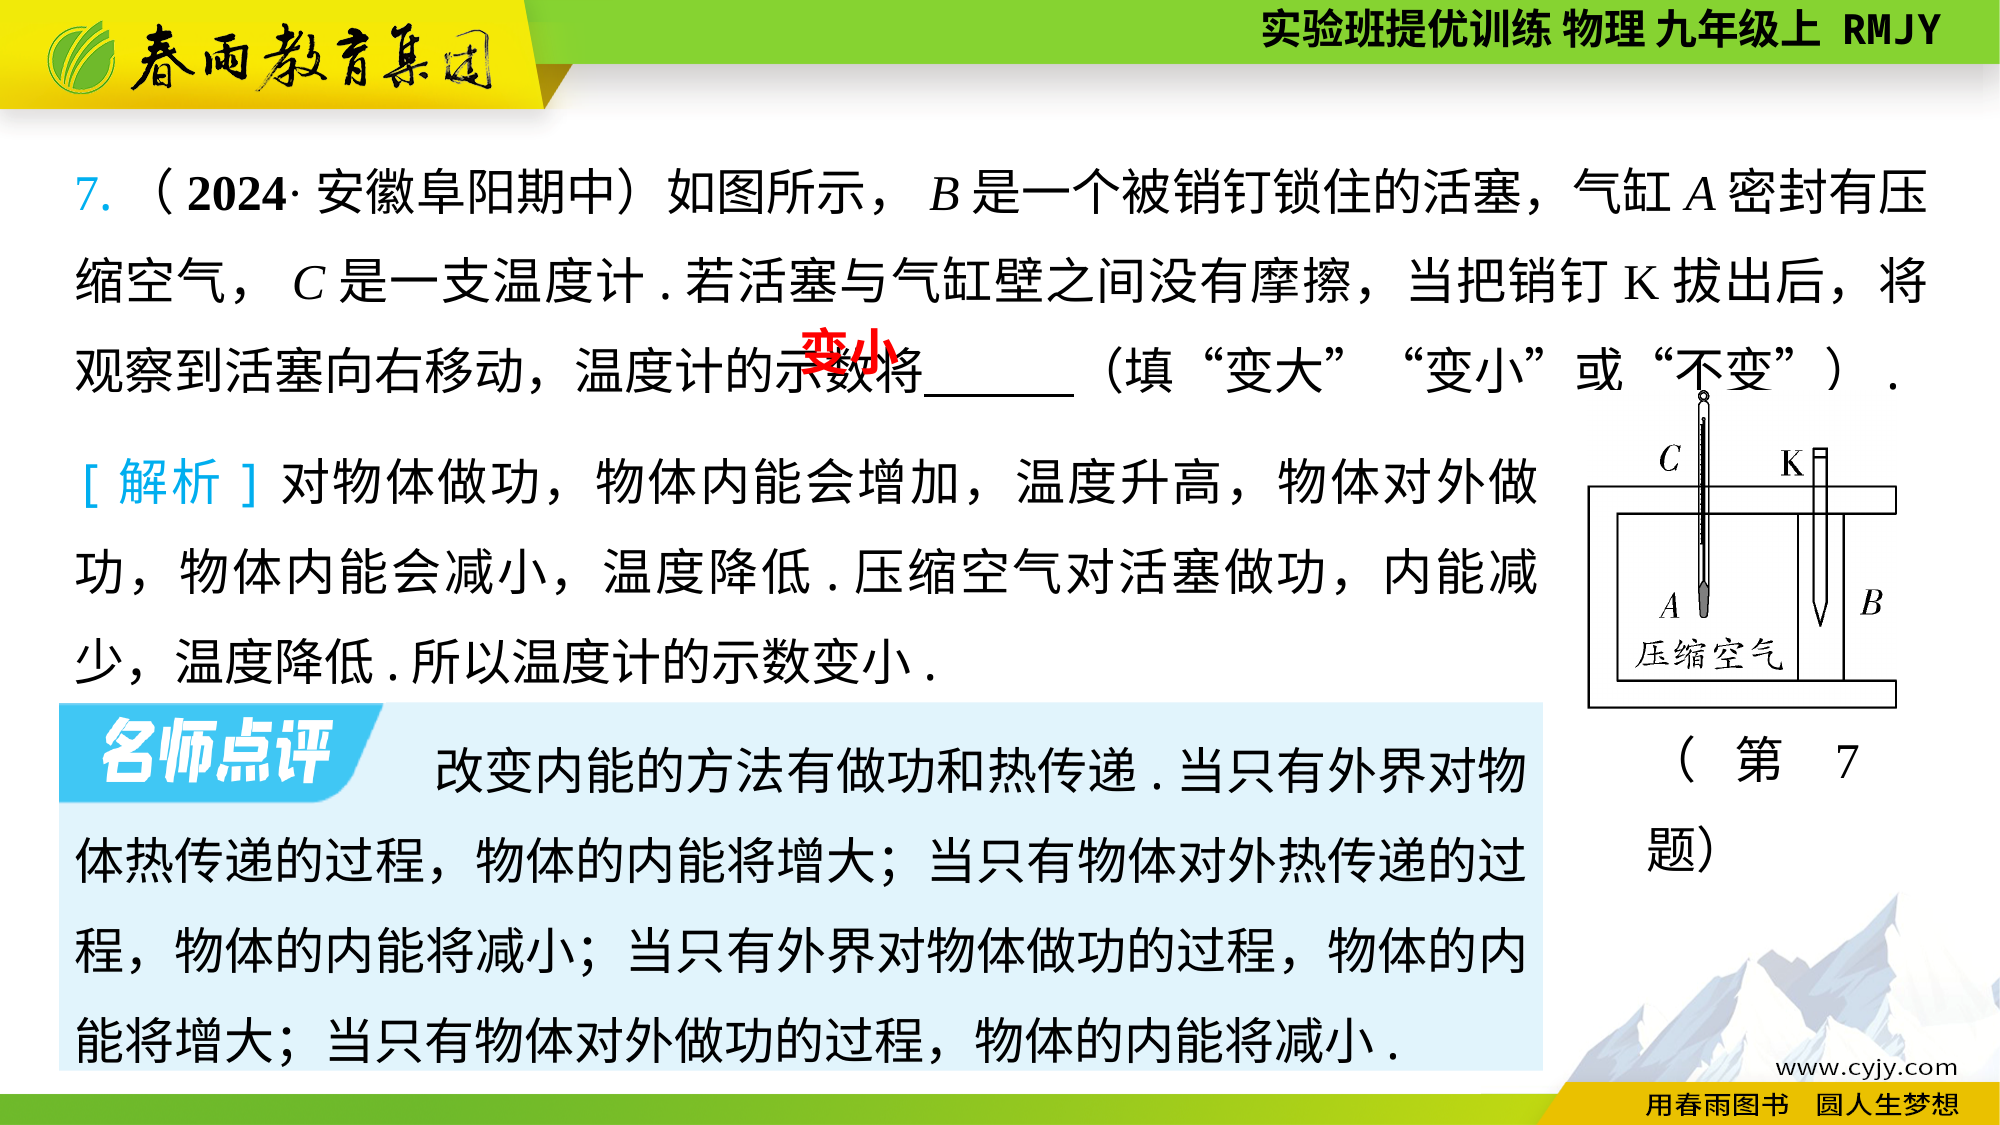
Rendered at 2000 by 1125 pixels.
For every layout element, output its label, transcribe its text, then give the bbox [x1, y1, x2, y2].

text_box 改变内能的方法有做功和热传递.当只有外界对物体热传递的过程，物体的内能将增大；当只有物体对外热传递的过程，物体的内能将减小；当只有外界对物体做功的过程，物体的内能将增大；当只有物体对外做功的过程，物体的内能将减小. [59, 702, 1543, 1071]
text_box （第7题） [1631, 718, 1887, 796]
picture [0, 0, 2000, 1125]
text_box 变小 [784, 312, 915, 388]
text_box [解析]对物体做功，物体内能会增加，温度升高，物体对外做功，物体内能会减小，温度降低.压缩空气对活塞做功，内能减少，温度降低.所以温度计的示数变小. [59, 412, 1554, 698]
list 7.（2024·安徽阜阳期中）如图所示，B是一个被销钉锁住的活塞，气缸A密封有压缩空气，C是一支温度计.若活塞与气缸壁之间没有摩擦，当把销钉K拔出后，将观察到活塞向右移动，温度计的示数将 （填“变大”“变小”或“不变”）. [59, 122, 1944, 411]
